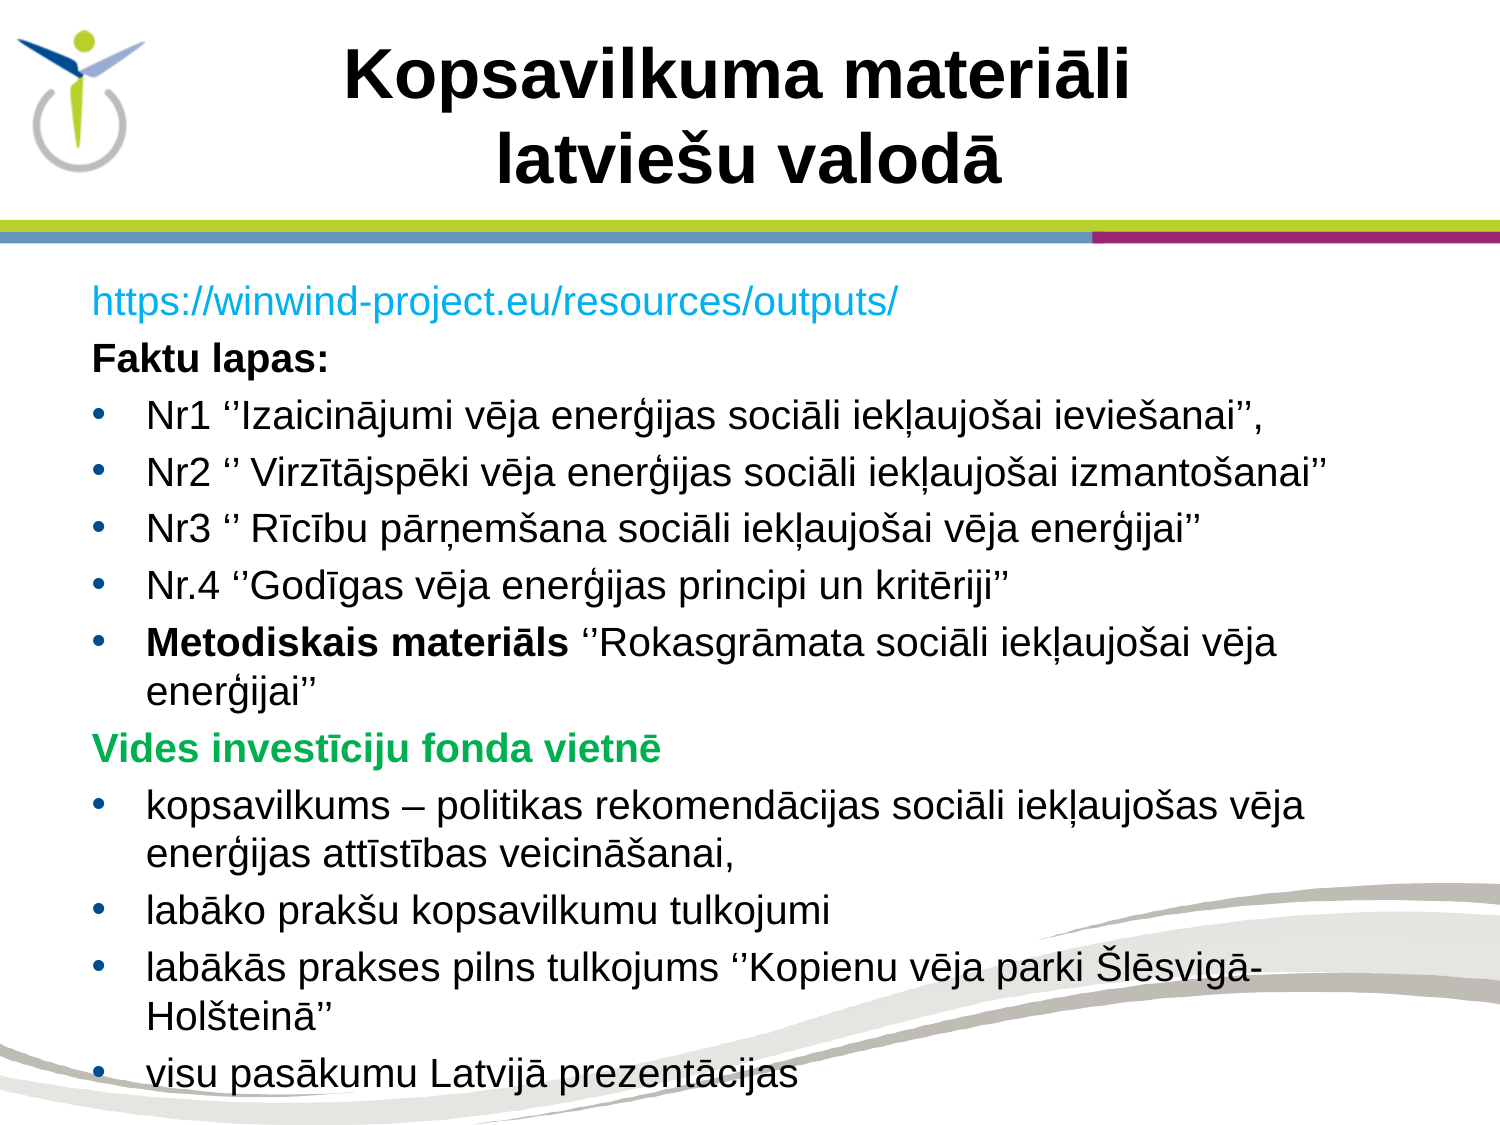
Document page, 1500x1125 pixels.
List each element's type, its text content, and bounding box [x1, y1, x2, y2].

list https://winwind-project.eu/resources/outputs/ Faktu lapas: Nr1 ‘’Izaicinājumi vēja enerģijas sociāli iekļaujošai ieviešanai’’, Nr2 ‘’ Virzītājspēki vēja enerģijas sociāli iekļaujošai izmantošanai’’ Nr3 ‘’ Rīcību pārņemšana sociāli iekļaujošai vēja enerģijai’’ Nr.4 ‘’Godīgas vēja enerģijas principi un kritēriji’’ Metodiskais materiāls ‘’Rokasgrāmata sociāli iekļaujošai vēja enerģijai’’ Vides investīciju fonda vietnē kopsavilkums – politikas rekomendācijas sociāli iekļaujošas vēja enerģijas attīstības veicināšanai, labāko prakšu kopsavilkumu tulkojumi labākās prakses pilns tulkojums ‘’Kopienu vēja parki Šlēsvigā-Holšteinā’’ visu pasākumu Latvijā prezentācijas [76, 267, 1459, 1106]
picture [17, 30, 145, 173]
title Kopsavilkuma materiāli latviešu valodā [152, 19, 1346, 207]
